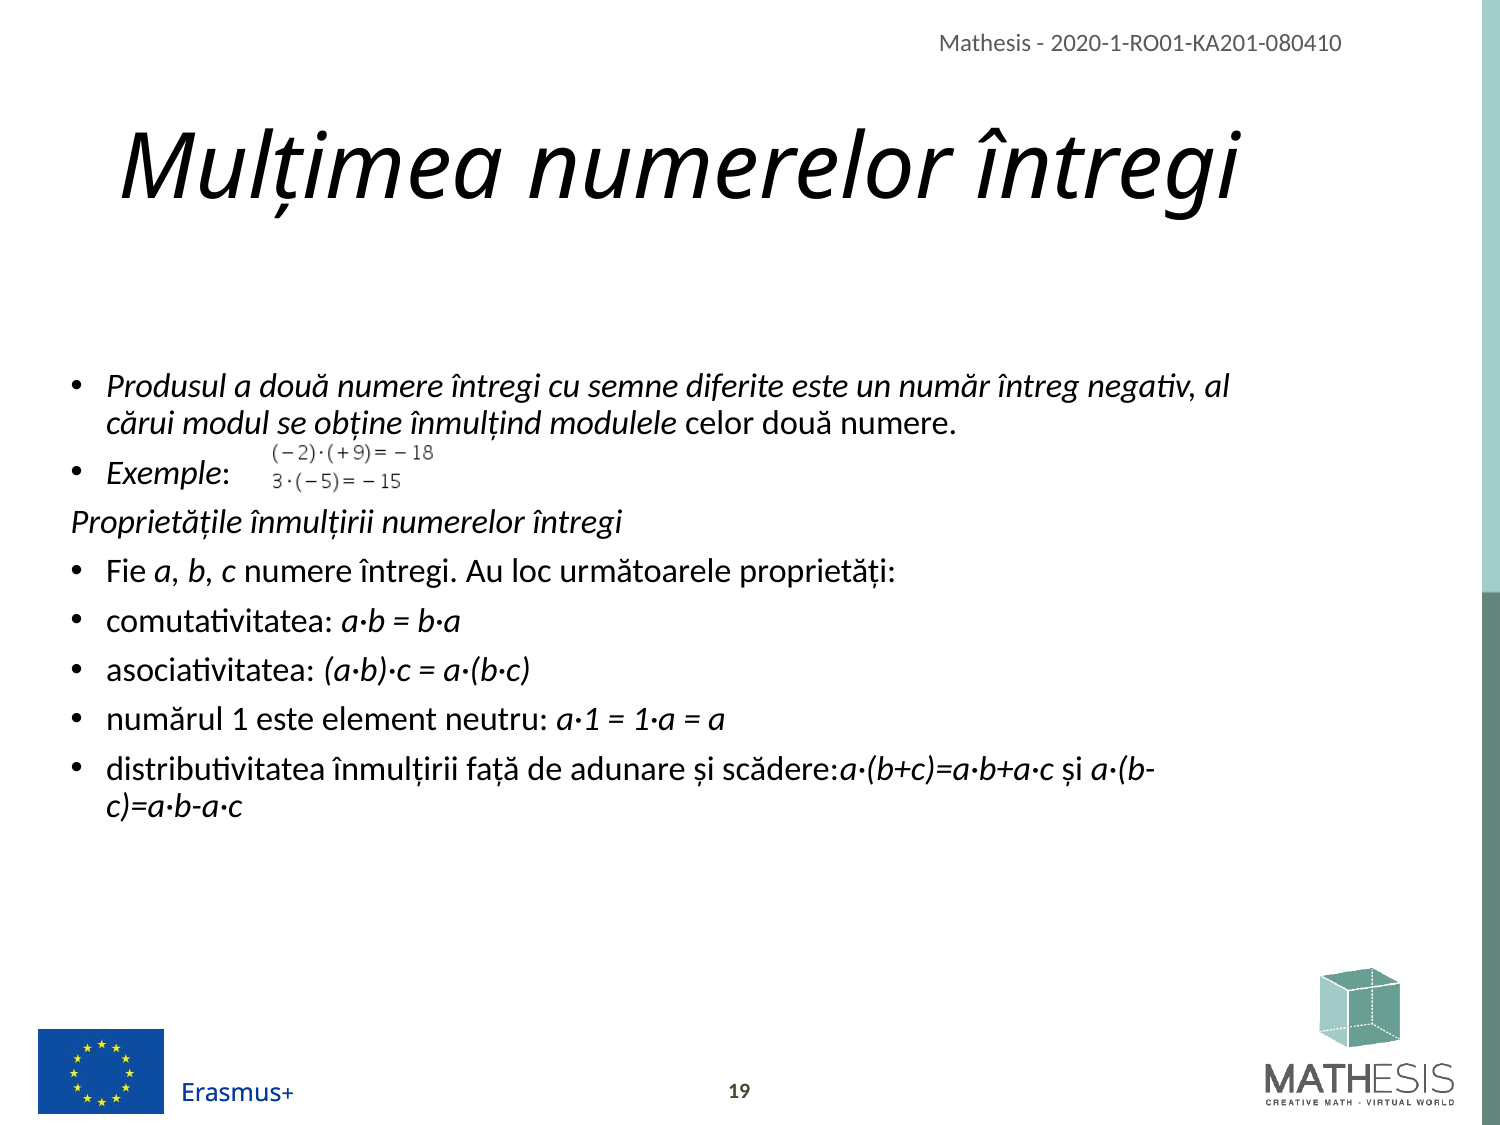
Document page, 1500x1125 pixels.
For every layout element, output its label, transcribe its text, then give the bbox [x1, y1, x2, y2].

title Mulțimea numerelor întregi [103, 59, 1397, 278]
list Produsul a două numere întregi cu semne diferite este un număr întreg negativ, al cărui modul se obține înmulțind modulele celor două numere. Exemple: Proprietățile înmulțirii numerelor întregi Fie a, b, c numere întregi. Au loc următoarele proprietăți: comutativitatea: a·b = b·a asociativitatea: (a·b)·c = a·(b·c) numărul 1 este element neutru: a·1 = 1·a = a distributivitatea înmulțirii față de adunare și scădere:a·(b+c)=a·b+a·c și a·(b-c)=a·b-a·c [55, 360, 1266, 839]
picture [38, 1029, 164, 1114]
picture [272, 438, 434, 493]
